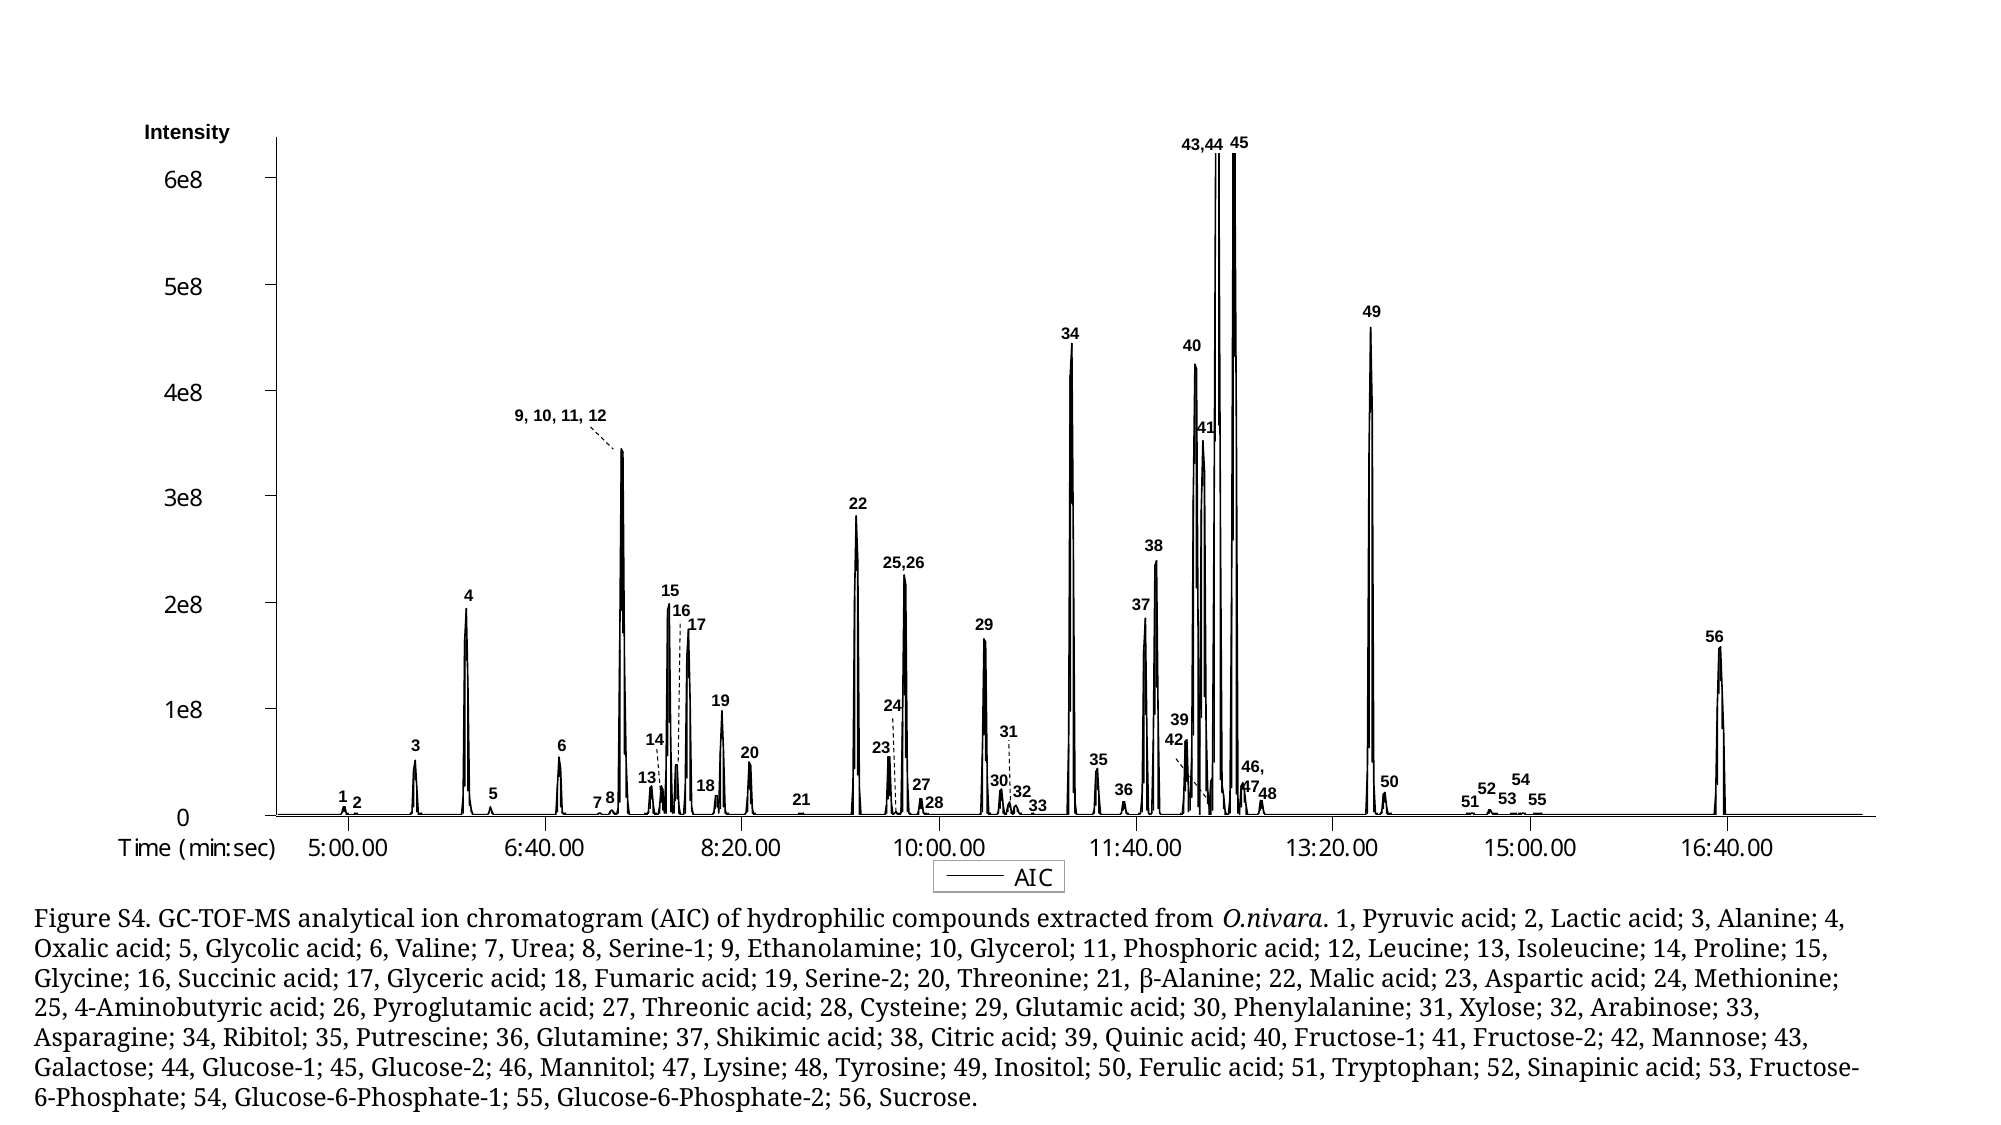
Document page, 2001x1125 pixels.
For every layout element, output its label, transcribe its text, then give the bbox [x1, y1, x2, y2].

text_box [90, 105, 1910, 895]
text_box Figure S4. GC-TOF-MS analytical ion chromatogram (AIC) of hydrophilic compounds extracted from O.nivara. 1, Pyruvic acid; 2, Lactic acid; 3, Alanine; 4, Oxalic acid; 5, Glycolic acid; 6, Valine; 7, Urea; 8, Serine-1; 9, Ethanolamine; 10, Glycerol; 11, Phosphoric acid; 12, Leucine; 13, Isoleucine; 14, Proline; 15, Glycine; 16, Succinic acid; 17, Glyceric acid; 18, Fumaric acid; 19, Serine-2; 20, Threonine; 21, β-Alanine; 22, Malic acid; 23, Aspartic acid; 24, Methionine; 25, 4-Aminobutyric acid; 26, Pyroglutamic acid; 27, Threonic acid; 28, Cysteine; 29, Glutamic acid; 30, Phenylalanine; 31, Xylose; 32, Arabinose; 33, Asparagine; 34, Ribitol; 35, Putrescine; 36, Glutamine; 37, Shikimic acid; 38, Citric acid; 39, Quinic acid; 40, Fructose-1; 41, Fructose-2; 42, Mannose; 43, Galactose; 44, Glucose-1; 45, Glucose-2; 46, Mannitol; 47, Lysine; 48, Tyrosine; 49, Inositol; 50, Ferulic acid; 51, Tryptophan; 52, Sinapinic acid; 53, Fructose-6-Phosphate; 54, Glucose-6-Phosphate-1; 55, Glucose-6-Phosphate-2; 56, Sucrose. [19, 894, 1887, 1120]
